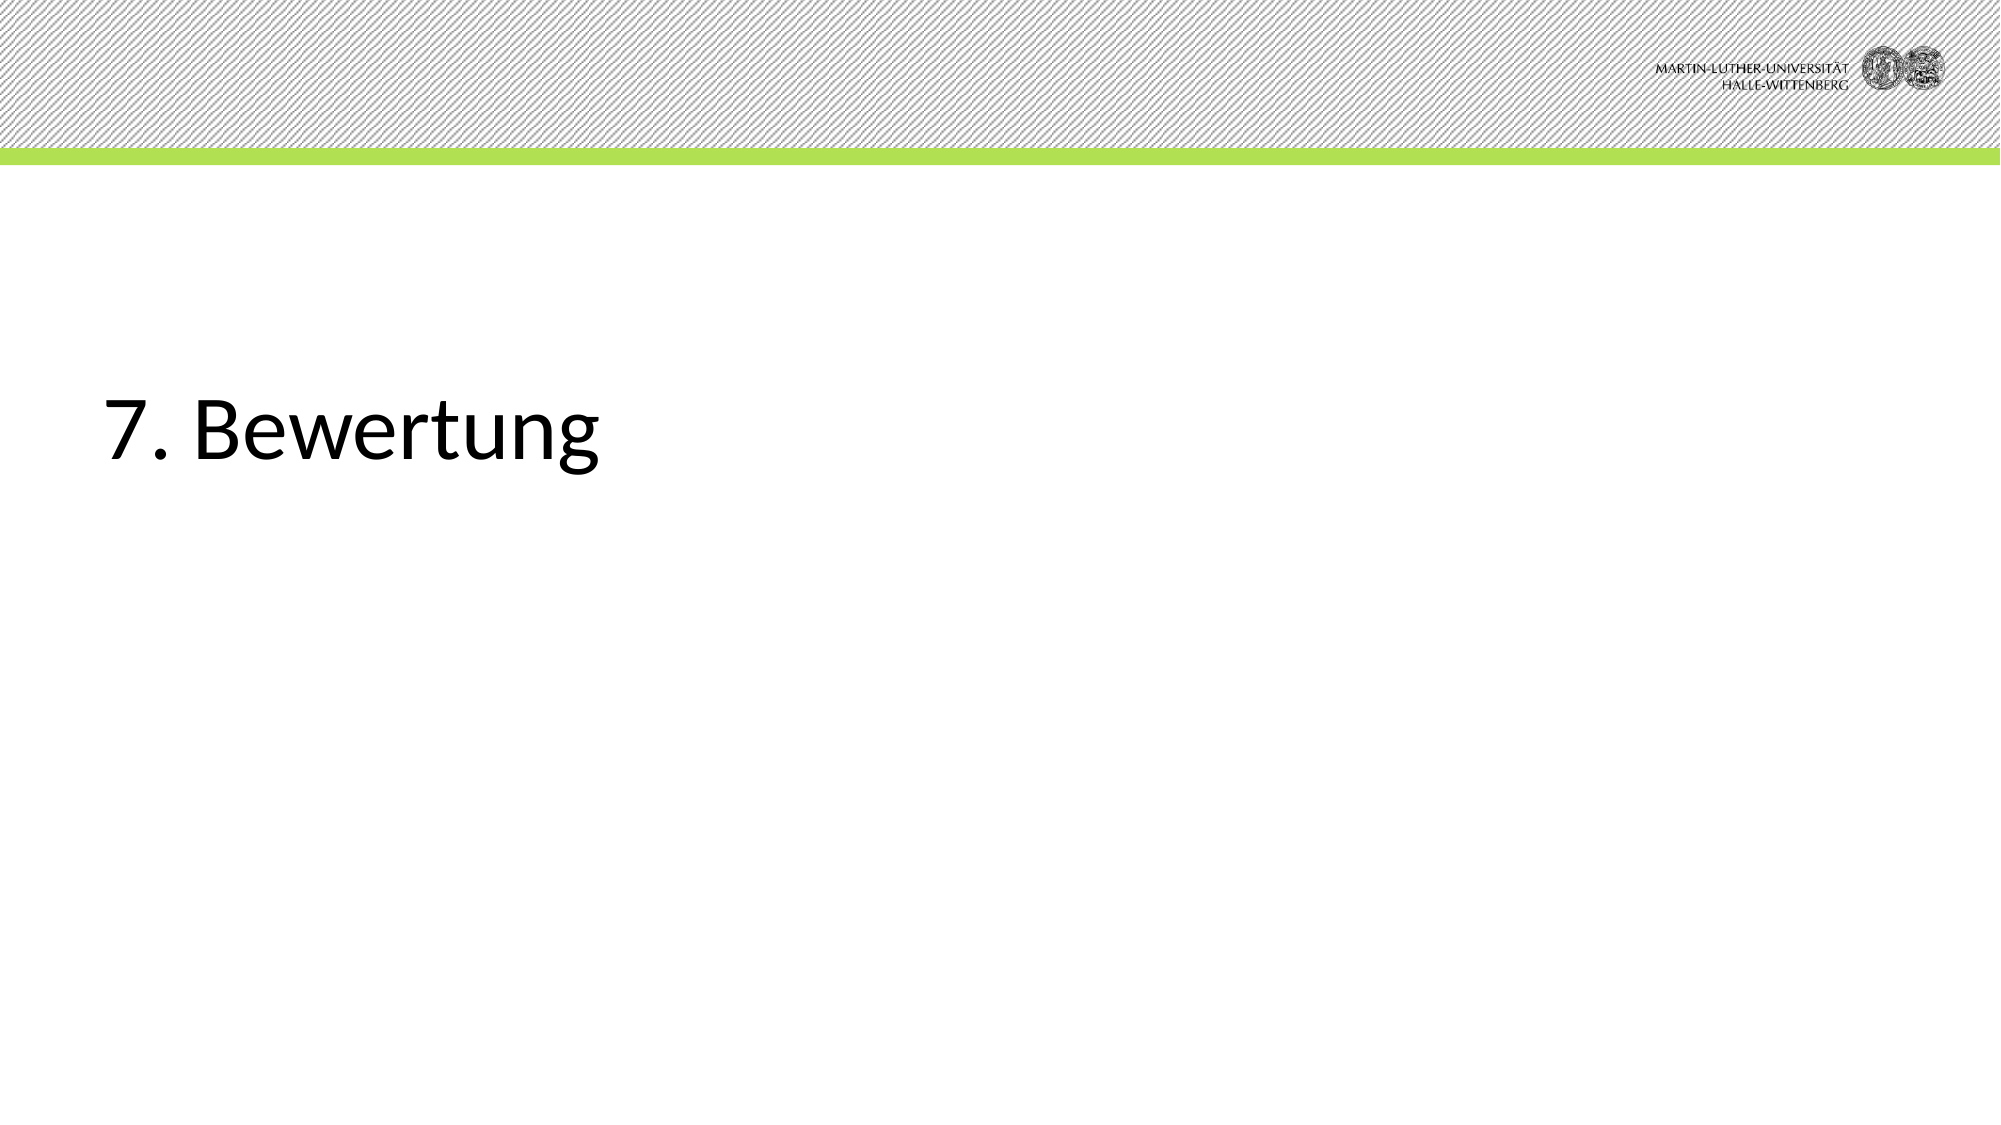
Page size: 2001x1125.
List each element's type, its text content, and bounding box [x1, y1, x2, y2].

picture [0, 0, 2000, 148]
title 7. Bewertung [102, 244, 1876, 615]
